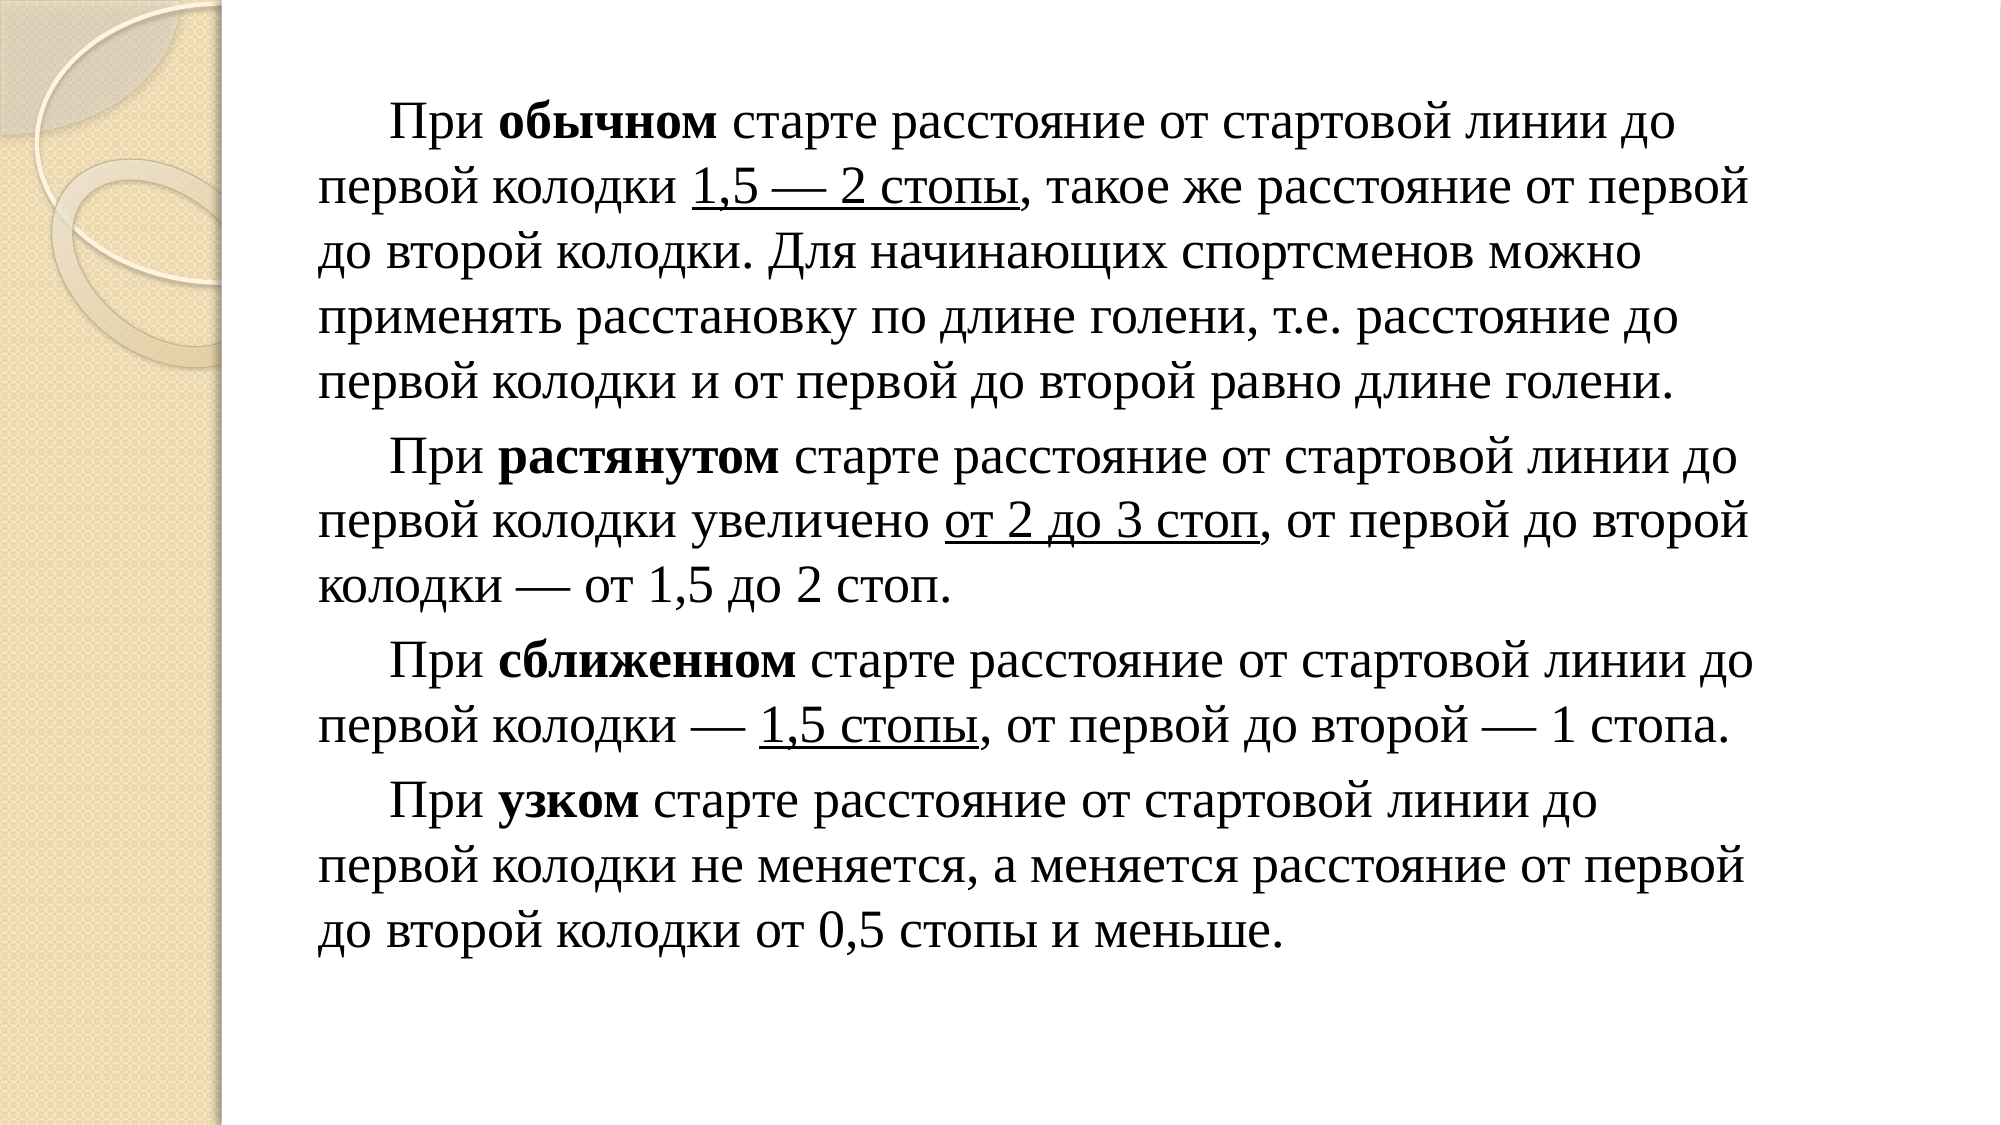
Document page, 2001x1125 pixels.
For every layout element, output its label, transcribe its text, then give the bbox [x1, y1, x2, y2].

list При обычном старте расстояние от стартовой линии до первой колодки 1,5 — 2 стопы, такое же расстояние от первой до второй колодки. Для начинающих спортсменов можно применять расстановку по длине голени, т.е. расстояние до первой колодки и от первой до второй равно длине голени. При растянутом старте расстояние от стартовой линии до первой колодки увеличено от 2 до 3 стоп, от первой до второй колодки — от 1,5 до 2 стоп. При сближенном старте расстояние от стартовой линии до первой колодки — 1,5 стопы, от первой до второй — 1 стопа. При узком старте расстояние от стартовой линии до первой колодки не меняется, а меняется расстояние от первой до второй колодки от 0,5 стопы и меньше. [303, 77, 1772, 984]
